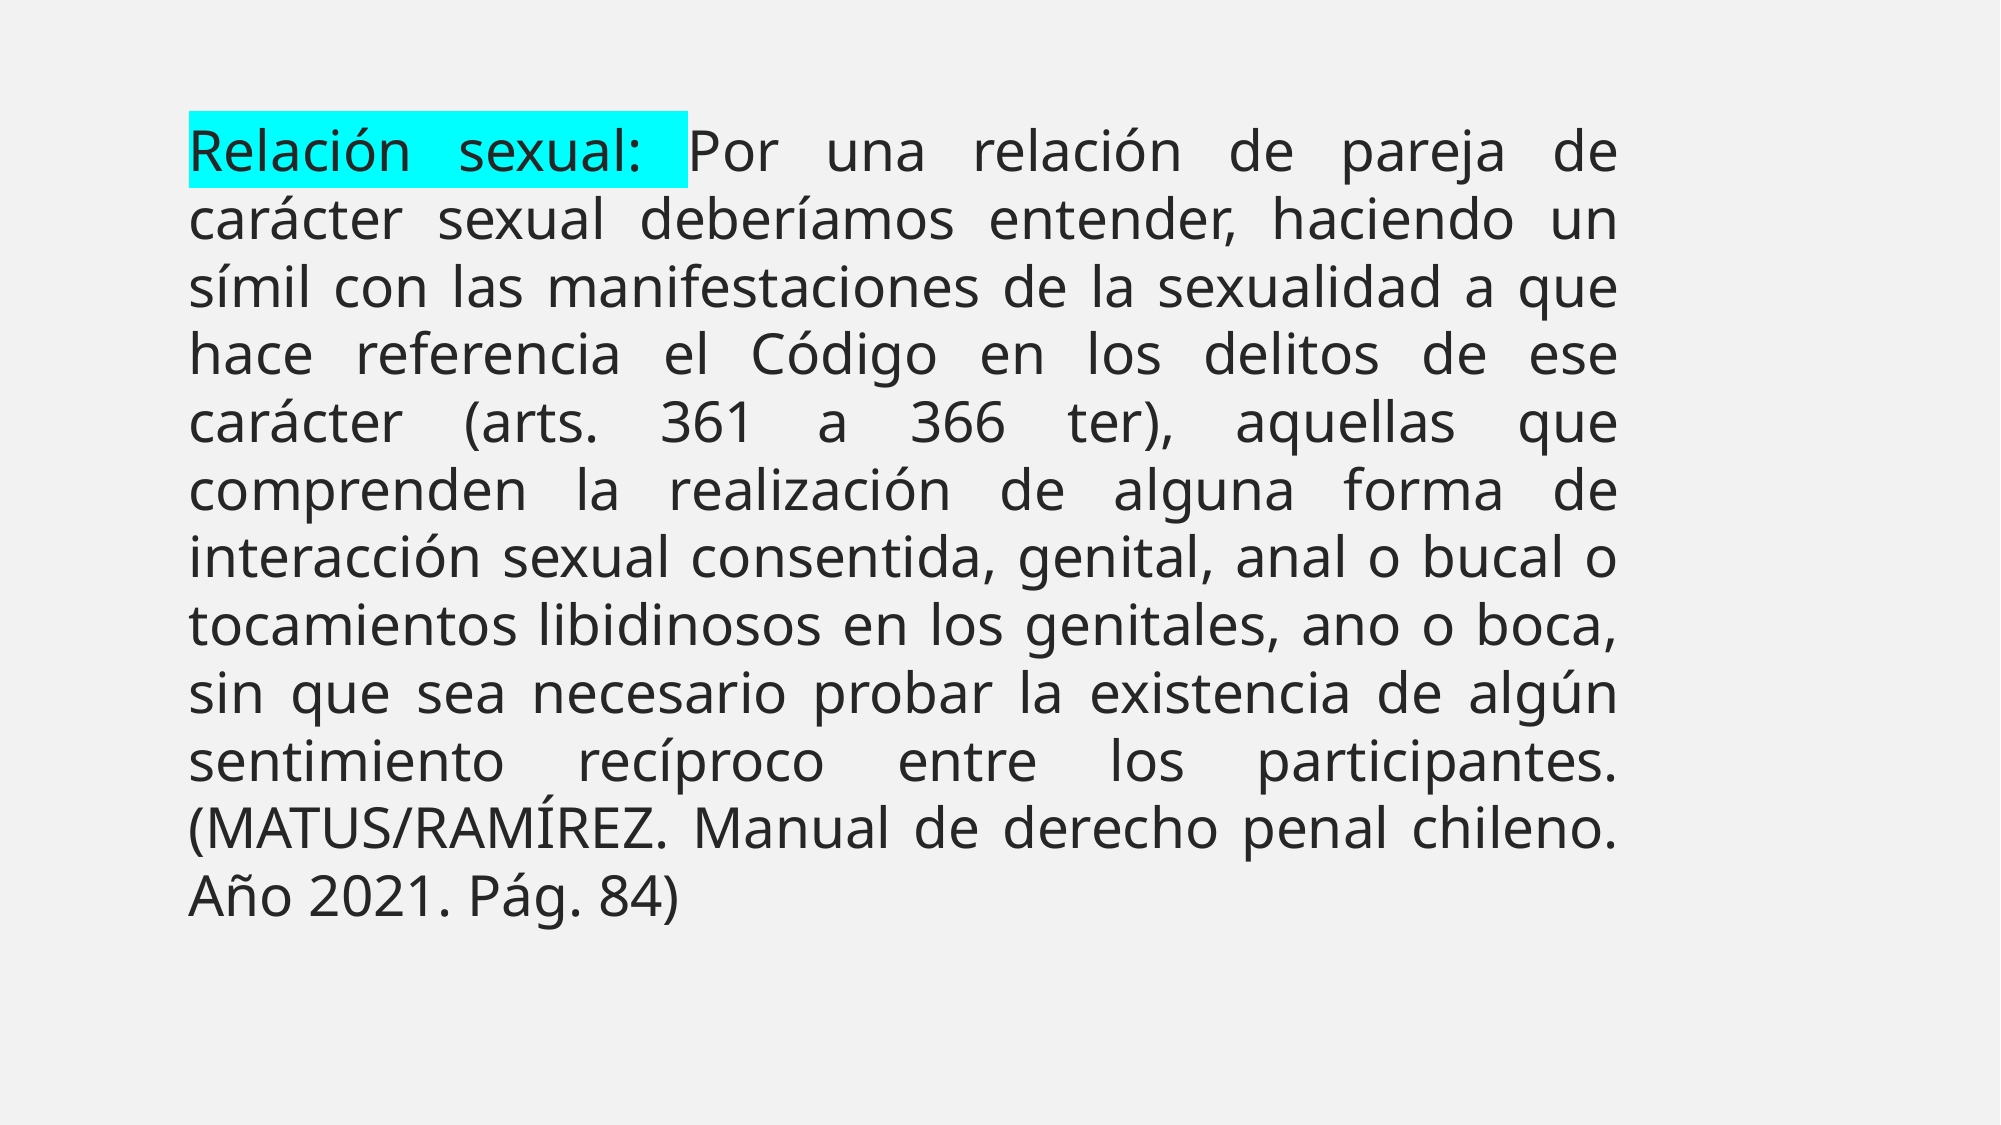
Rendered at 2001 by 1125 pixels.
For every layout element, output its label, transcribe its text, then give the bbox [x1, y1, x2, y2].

list Relación sexual: Por una relación de pareja de carácter sexual deberíamos entender, haciendo un símil con las manifestaciones de la sexualidad a que hace referencia el Código en los delitos de ese carácter (arts. 361 a 366 ter), aquellas que comprenden la realización de alguna forma de interacción sexual consentida, genital, anal o bucal o tocamientos libidinosos en los genitales, ano o boca, sin que sea necesario probar la existencia de algún sentimiento recíproco entre los participantes. (MATUS/RAMÍREZ. Manual de derecho penal chileno. Año 2021. Pág. 84) [173, 107, 1634, 942]
